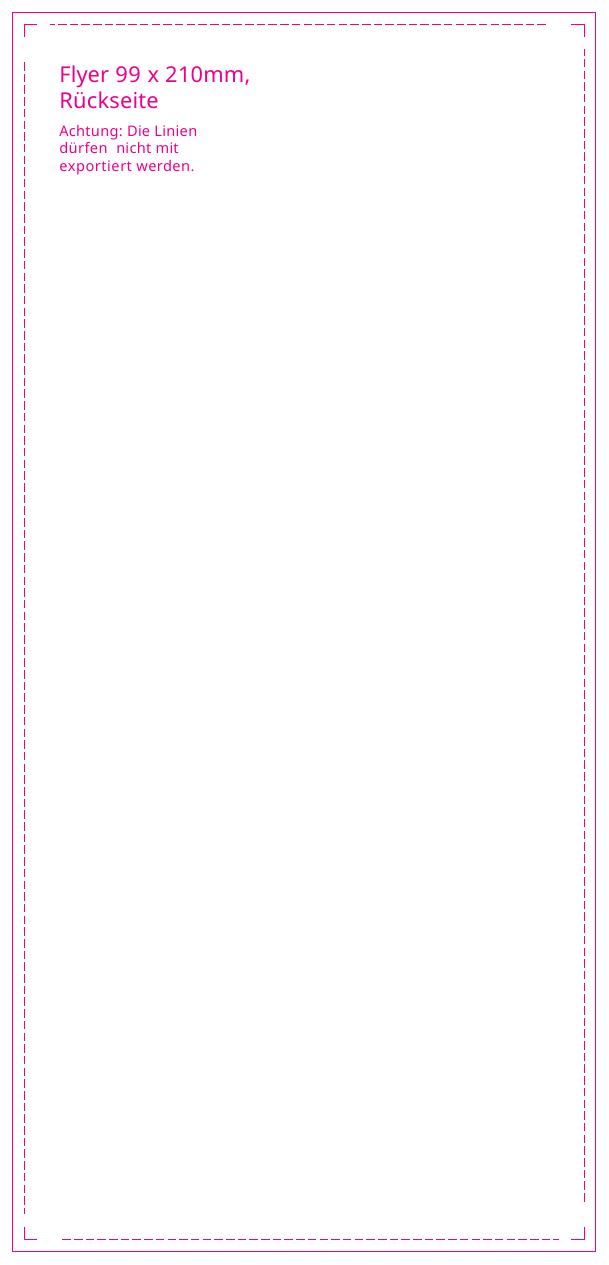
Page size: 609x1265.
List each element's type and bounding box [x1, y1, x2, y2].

text_box [12, 12, 596, 1252]
